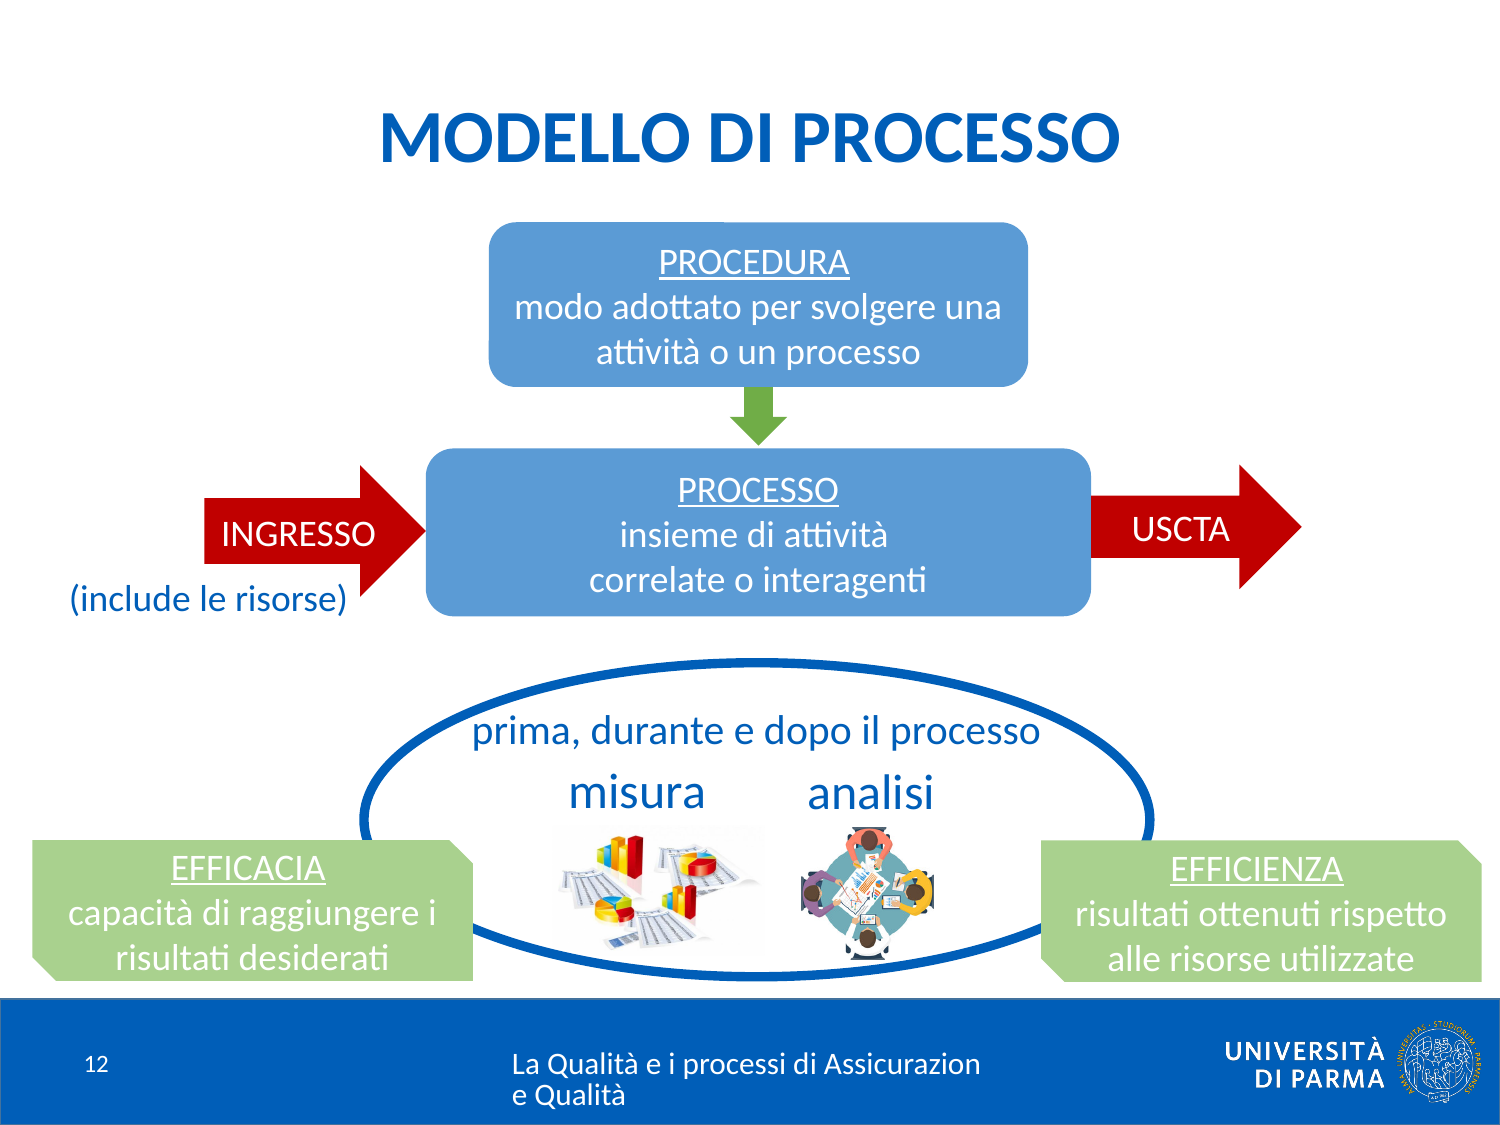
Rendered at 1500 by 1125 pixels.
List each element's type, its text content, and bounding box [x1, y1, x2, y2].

text_box (include le risorse) [54, 566, 421, 626]
text_box prima, durante e dopo il processo [456, 696, 1057, 761]
text_box [511, 661, 1003, 696]
slide_number 12 [68, 1021, 406, 1103]
text_box analisi [792, 752, 1075, 827]
text_box [727, 389, 790, 448]
text_box [362, 717, 1151, 978]
footer La Qualità e i processi di Assicurazione Qualità [496, 1021, 1004, 1103]
text_box PROCEDURA modo adottato per svolgere una attività o un processo [487, 221, 1030, 389]
text_box USCTA [1090, 462, 1304, 592]
picture [1226, 1021, 1481, 1103]
title MODELLO DI PROCESSO [103, 29, 1397, 247]
text_box EFFICACIA capacità di raggiungere i risultati desiderati [31, 839, 474, 982]
text_box EFFICIENZA risultati ottenuti rispetto alle risorse utilizzate [1039, 839, 1483, 984]
picture [801, 827, 934, 960]
text_box INGRESSO [203, 462, 428, 566]
text_box PROCESSO insieme di attività correlate o interagenti [424, 447, 1093, 618]
picture [552, 825, 765, 956]
